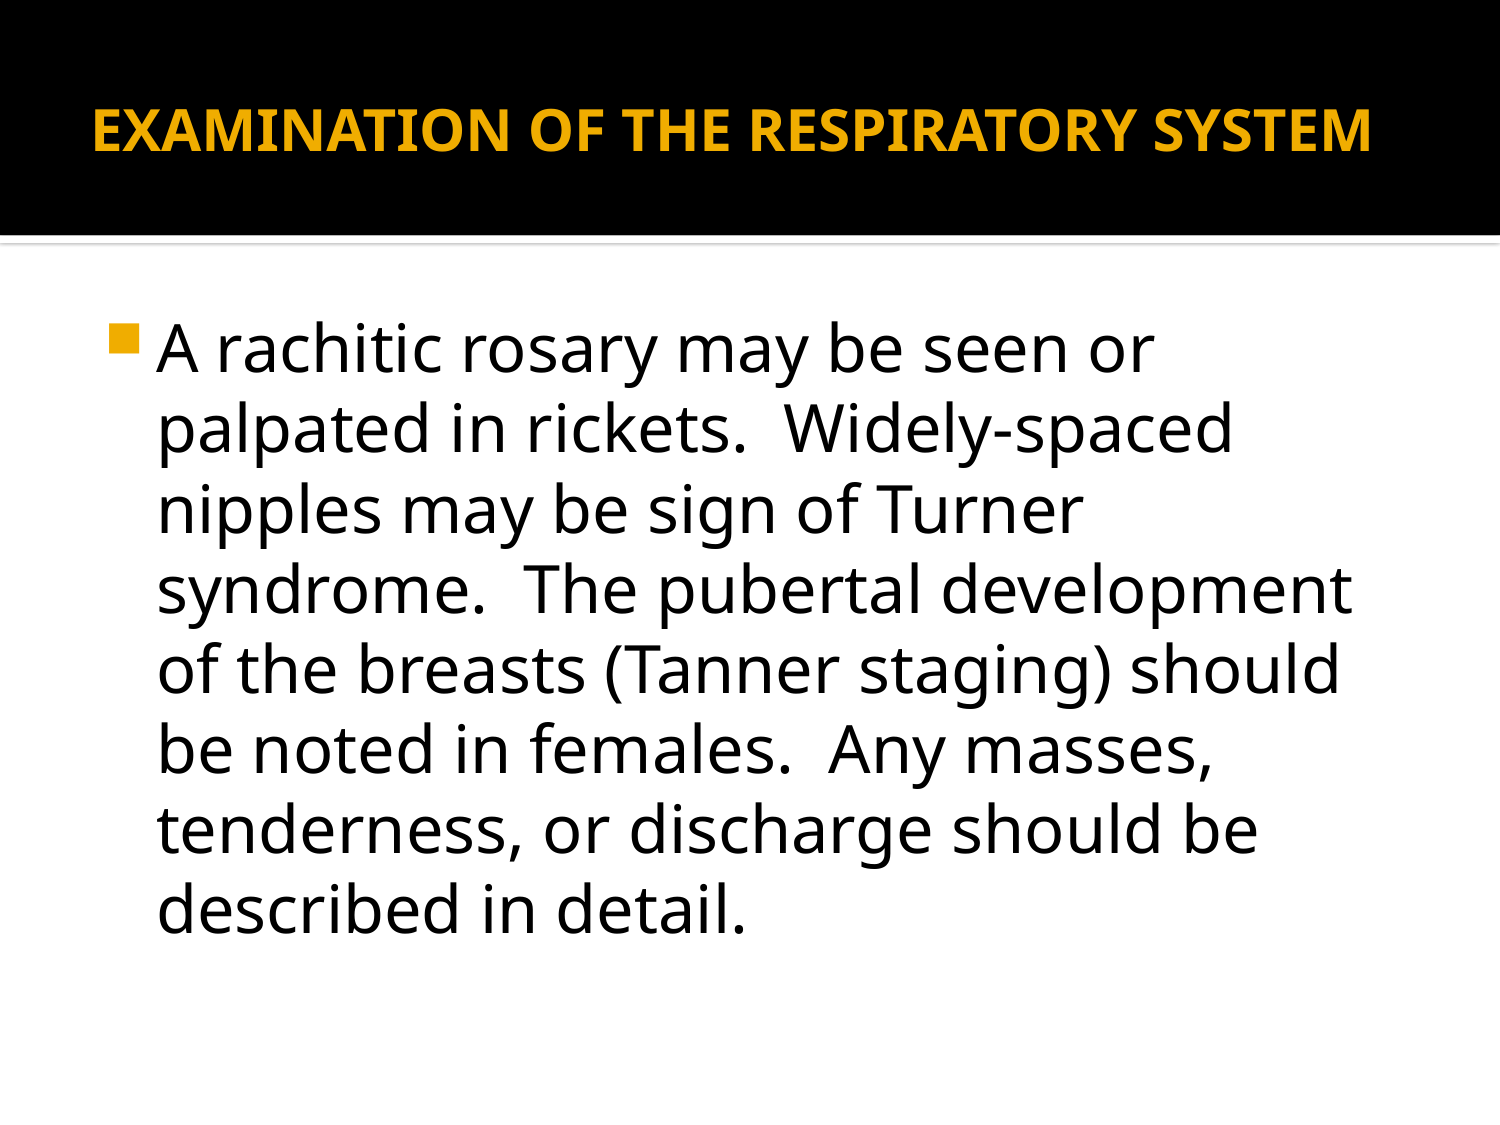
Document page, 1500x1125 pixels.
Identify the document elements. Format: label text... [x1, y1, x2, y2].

list A rachitic rosary may be seen or palpated in rickets. Widely-spaced nipples may be sign of Turner syndrome. The pubertal development of the breasts (Tanner staging) should be noted in females. Any masses, tenderness, or discharge should be described in detail. [75, 291, 1425, 1050]
title EXAMINATION OF THE RESPIRATORY SYSTEM [75, 25, 1425, 231]
